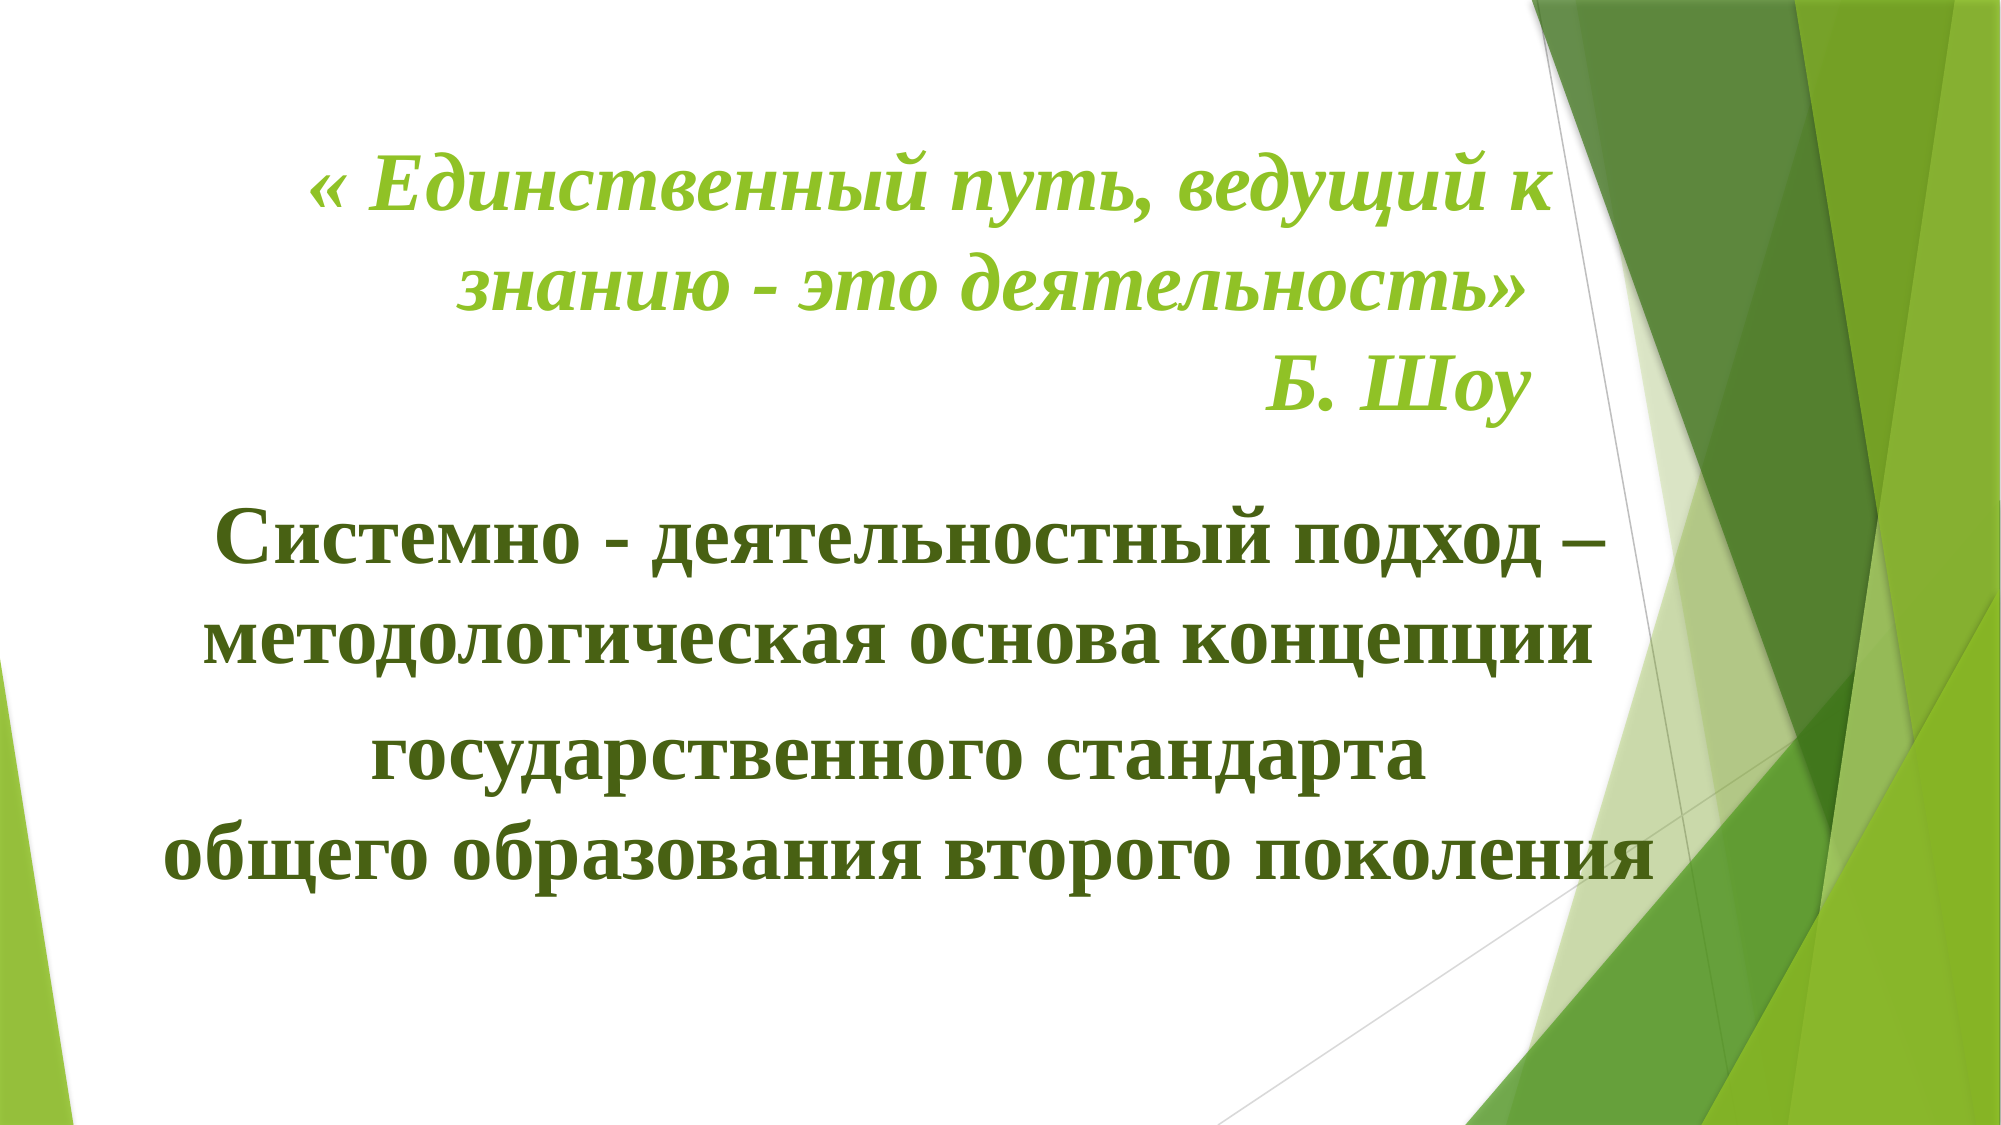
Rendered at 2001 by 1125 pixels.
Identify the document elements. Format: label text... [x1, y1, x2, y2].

title « Единственный путь, ведущий к знанию - это деятельность» Б. Шоу [111, 109, 1568, 435]
list Системно - деятельностный подход – методологическая основа концепции государственного стандарта общего образования второго поколения [111, 472, 1709, 1028]
